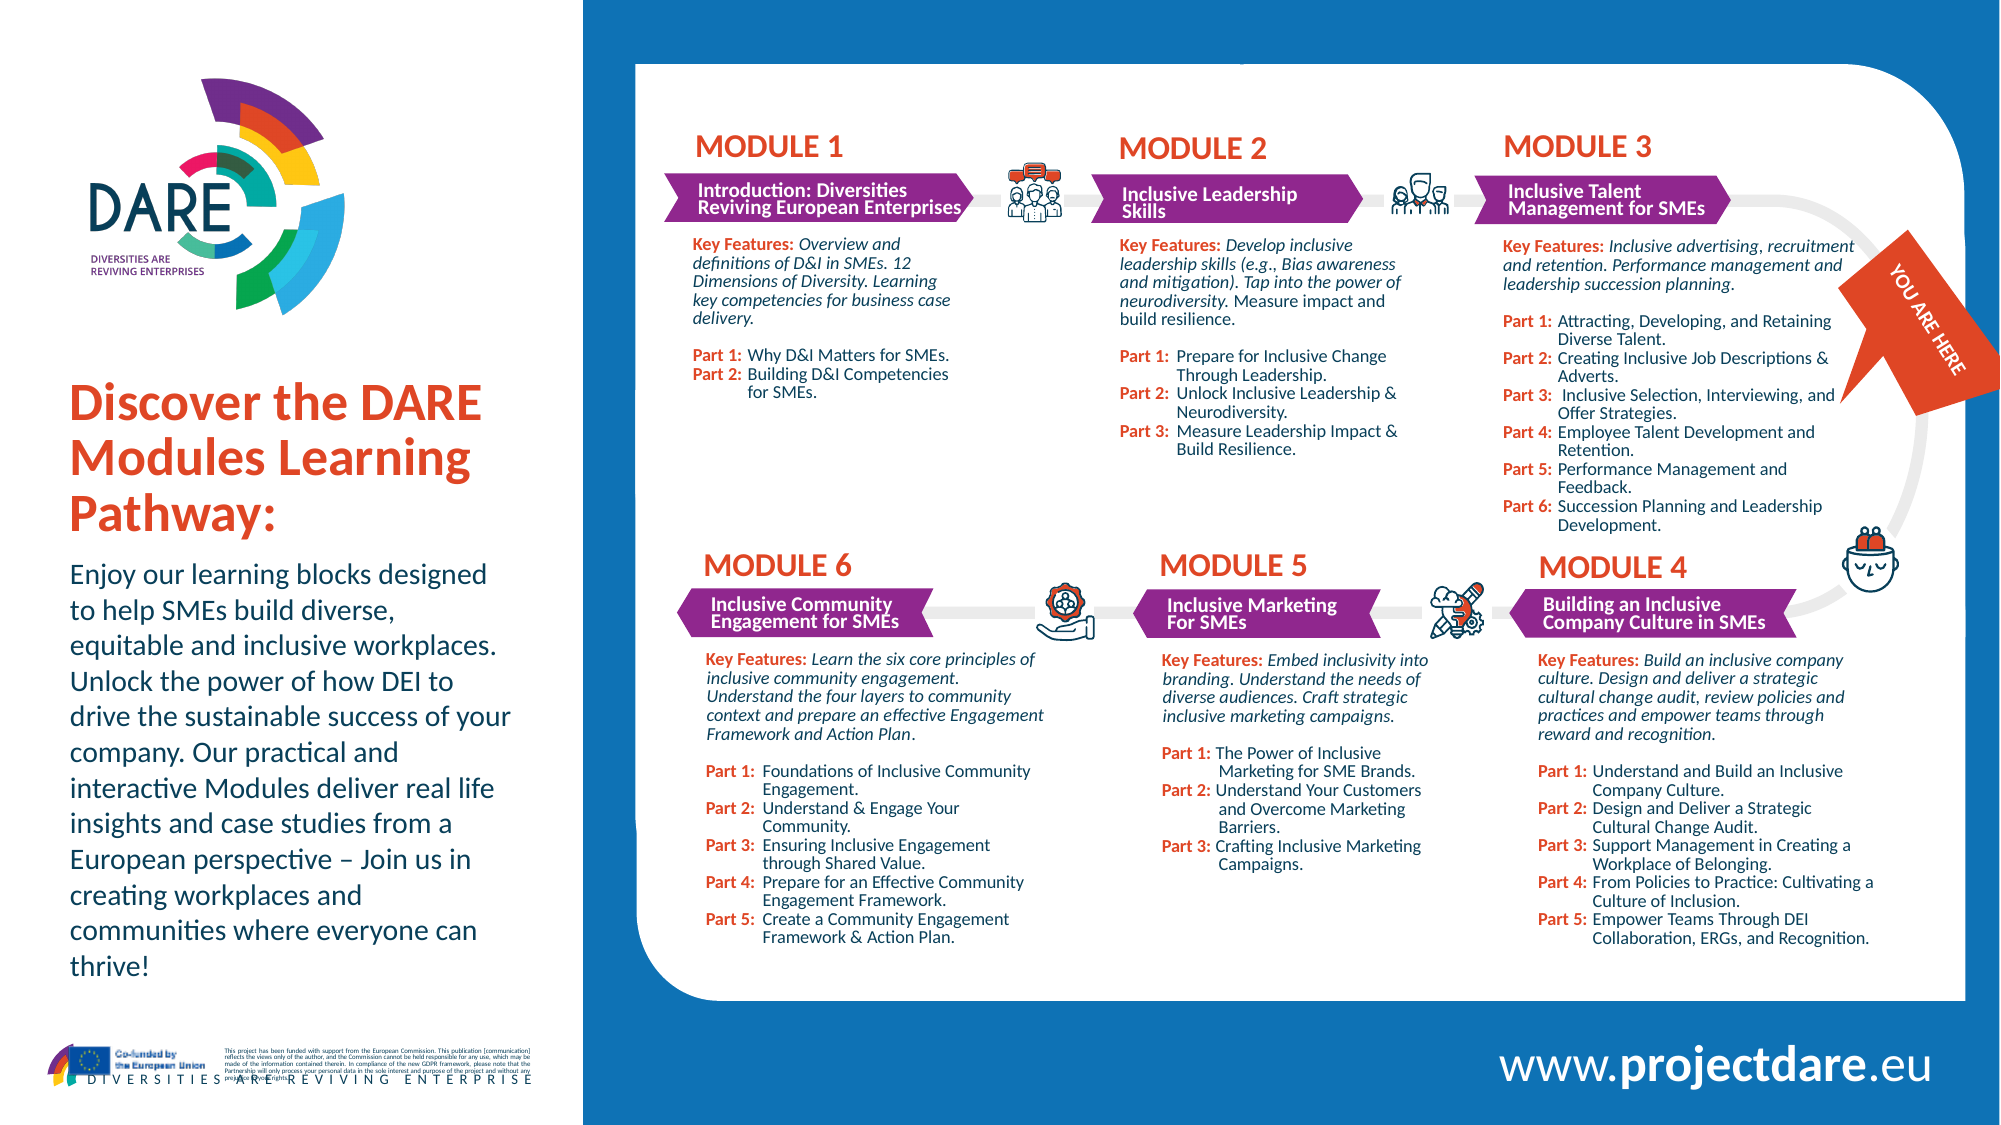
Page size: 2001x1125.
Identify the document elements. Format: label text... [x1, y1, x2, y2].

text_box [1474, 117, 1879, 568]
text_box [1391, 172, 1449, 215]
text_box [664, 116, 979, 433]
text_box Discover the DARE Modules Learning Pathway: Enjoy our learning blocks designed to help SMEs build diverse, equitable and inclusive workplaces. Unlock the power of how DEI to drive the sustainable success of your company. Our practical and interactive Modules deliver real life insights and case studies from a European perspective – Join us in creating workplaces and communities where everyone can thrive! [55, 368, 528, 1055]
picture [0, 40, 430, 365]
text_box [1841, 526, 1900, 593]
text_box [635, 64, 1966, 1001]
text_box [1036, 582, 1095, 642]
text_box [67, 1040, 547, 1088]
text_box [582, 0, 2000, 1125]
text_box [1509, 568, 1890, 982]
text_box www.projectdare.eu [1465, 1022, 1948, 1099]
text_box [676, 535, 1065, 1000]
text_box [1007, 162, 1062, 223]
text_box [1132, 535, 1453, 925]
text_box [1804, 265, 1997, 429]
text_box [1091, 118, 1422, 491]
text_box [1430, 582, 1484, 640]
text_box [1868, 253, 1912, 265]
